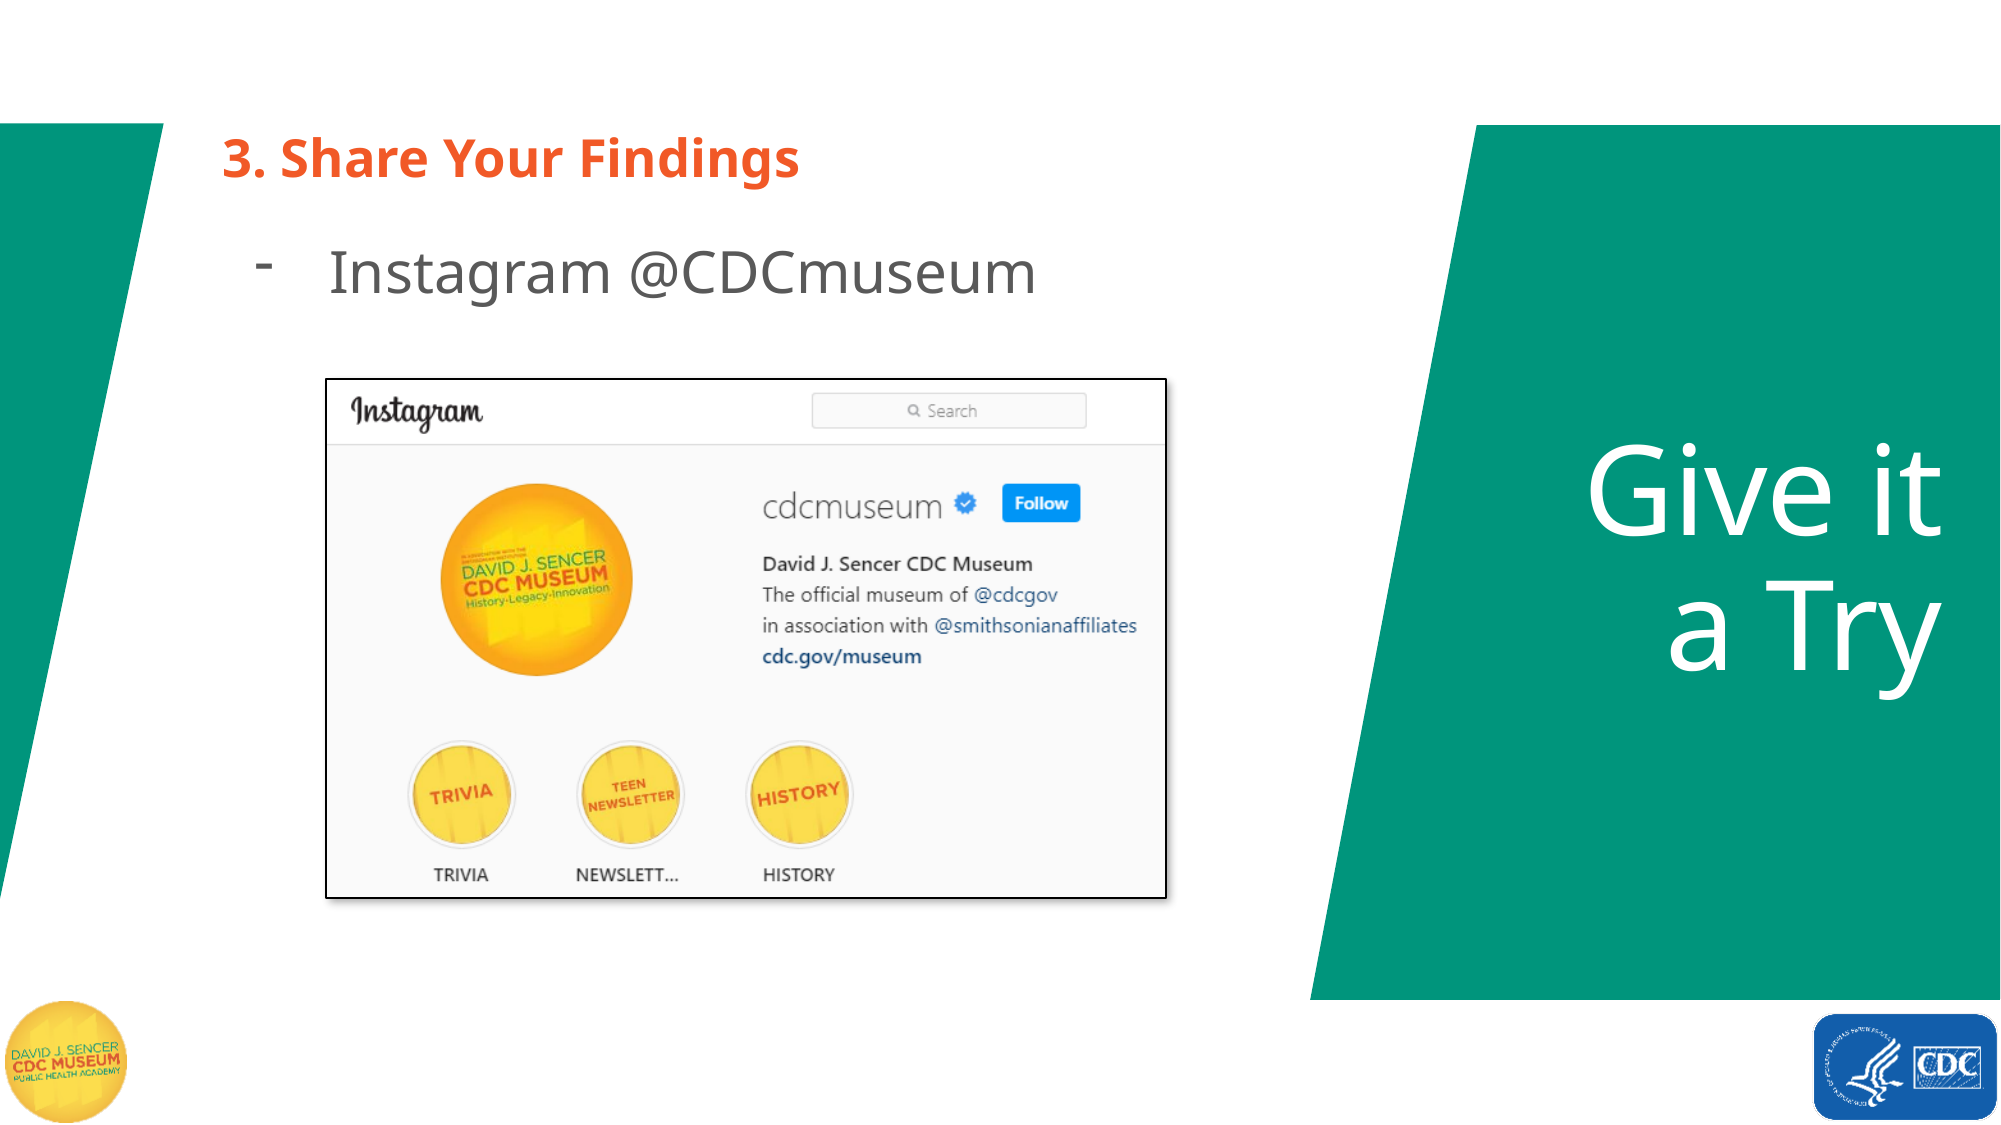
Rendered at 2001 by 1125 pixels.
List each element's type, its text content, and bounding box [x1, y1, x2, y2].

text_box [0, 122, 165, 902]
text_box [0, 0, 2000, 1125]
text_box [1309, 124, 2000, 1001]
picture [4, 1001, 127, 1123]
text_box Instagram @CDCmuseum [239, 227, 1300, 313]
list 3. Share Your Findings [206, 125, 1267, 197]
title Give it a Try [1473, 306, 1957, 819]
picture [1801, 1006, 2000, 1125]
picture [326, 379, 1166, 898]
